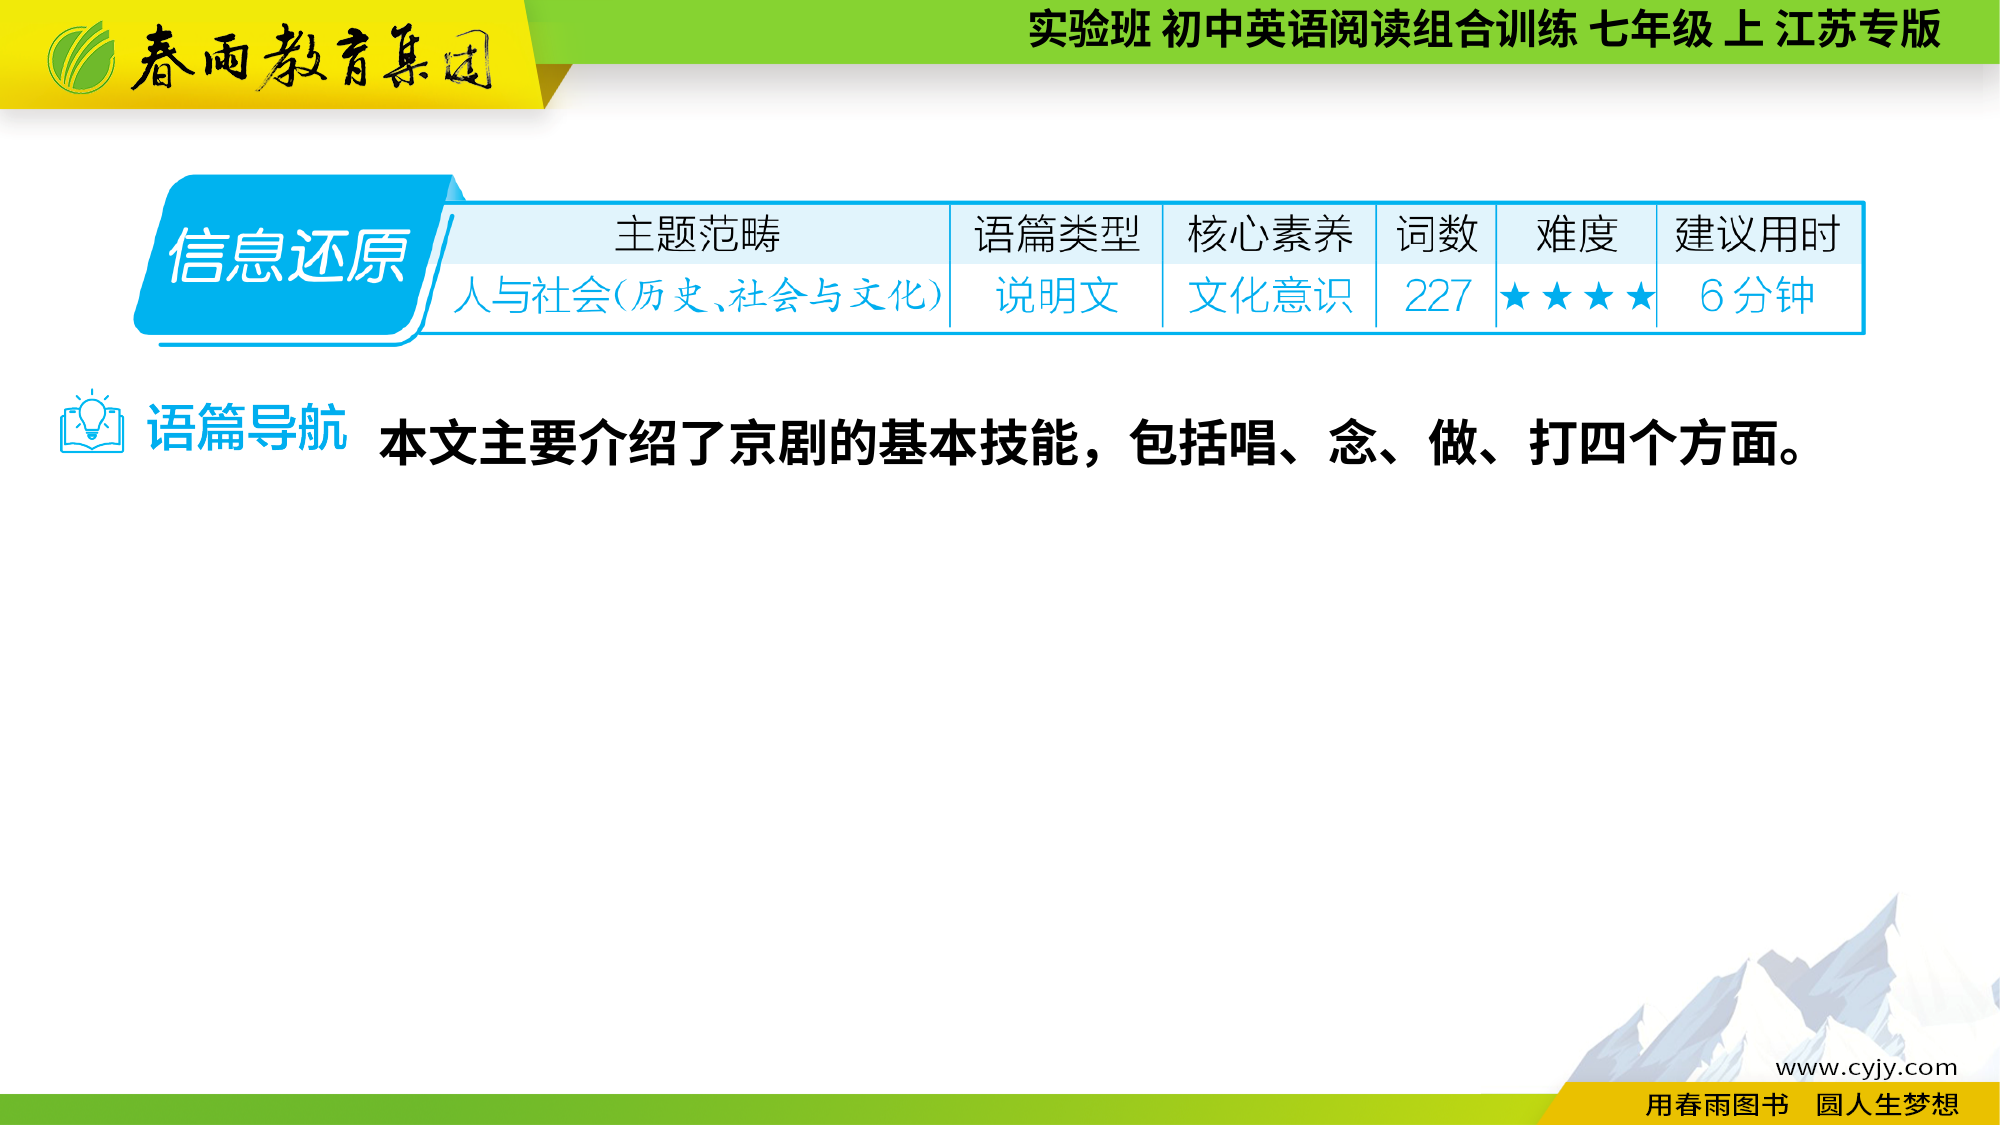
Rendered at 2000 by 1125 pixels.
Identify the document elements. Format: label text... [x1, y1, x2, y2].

picture [0, 0, 2000, 1125]
list 本文主要介绍了京剧的基本技能，包括唱、念、做、打四个方面。 [59, 373, 1944, 468]
